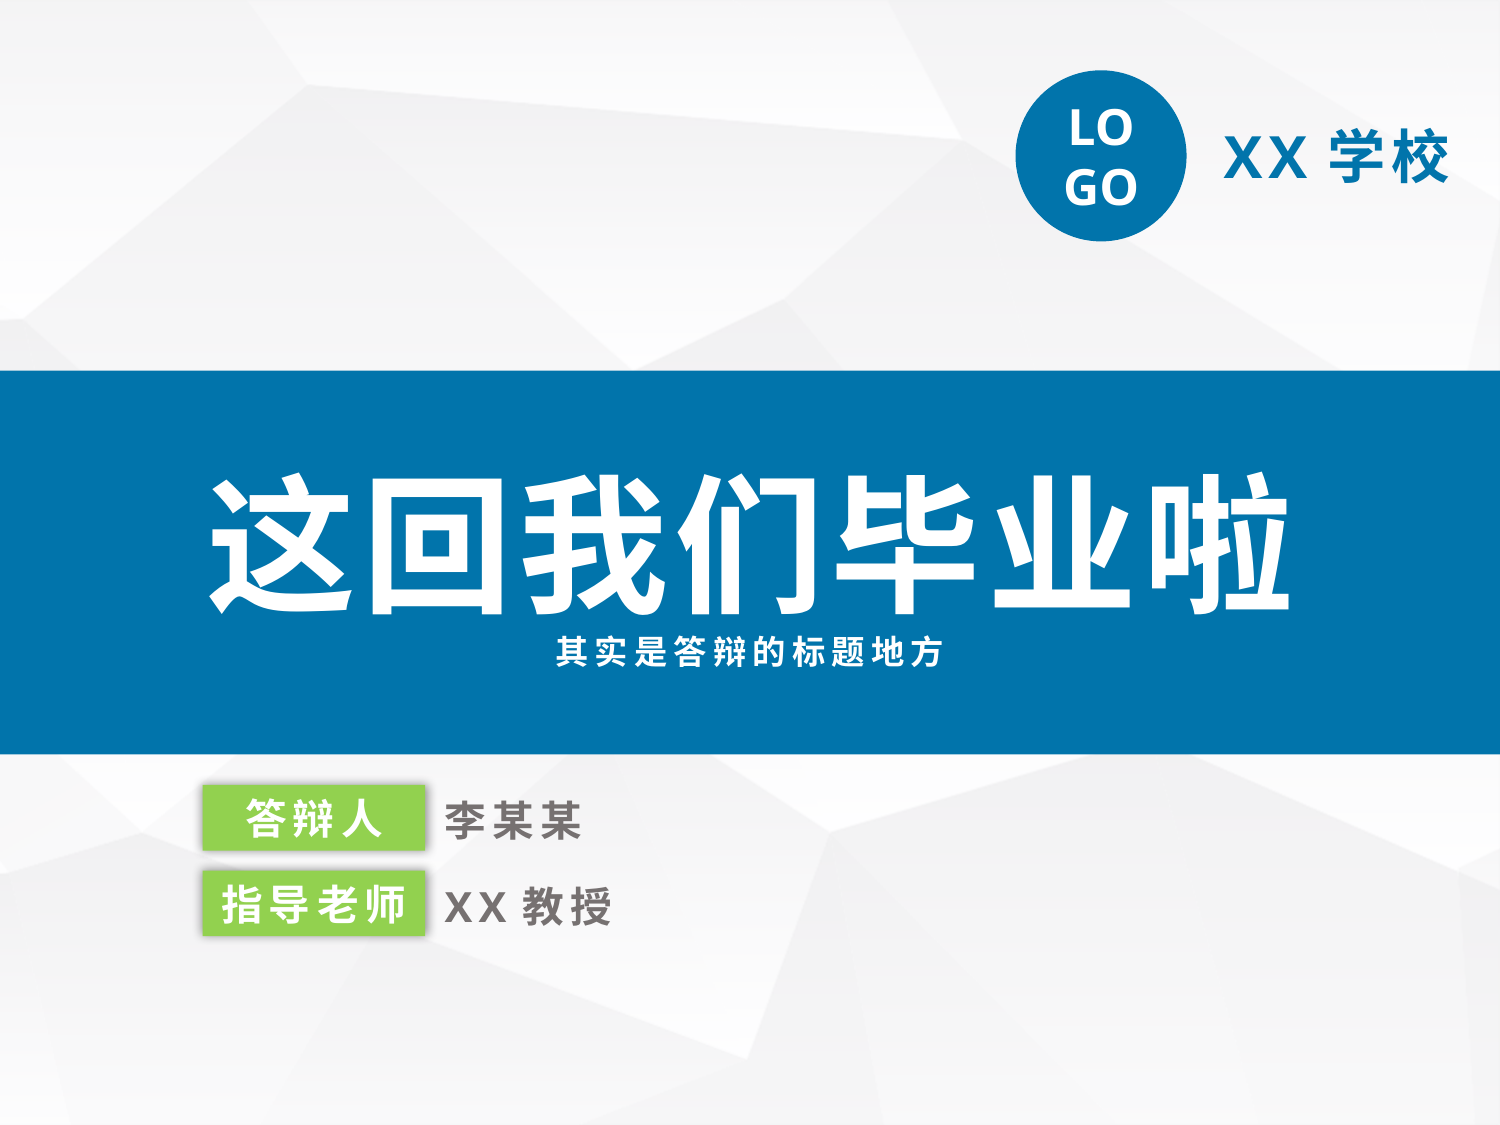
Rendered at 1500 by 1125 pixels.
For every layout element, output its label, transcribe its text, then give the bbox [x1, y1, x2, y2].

text_box XX教授 [429, 873, 695, 938]
text_box 指导老师 [202, 869, 426, 937]
text_box 这回我们毕业啦 其实是答辩的标题地方 [174, 443, 1326, 679]
text_box XX学校 [1208, 112, 1474, 198]
text_box [0, 369, 1500, 755]
text_box LOGO [1014, 69, 1188, 243]
text_box 李某某 [429, 787, 695, 853]
picture [0, 0, 1500, 369]
text_box 答辩人 [202, 784, 426, 852]
picture [0, 755, 1500, 1125]
